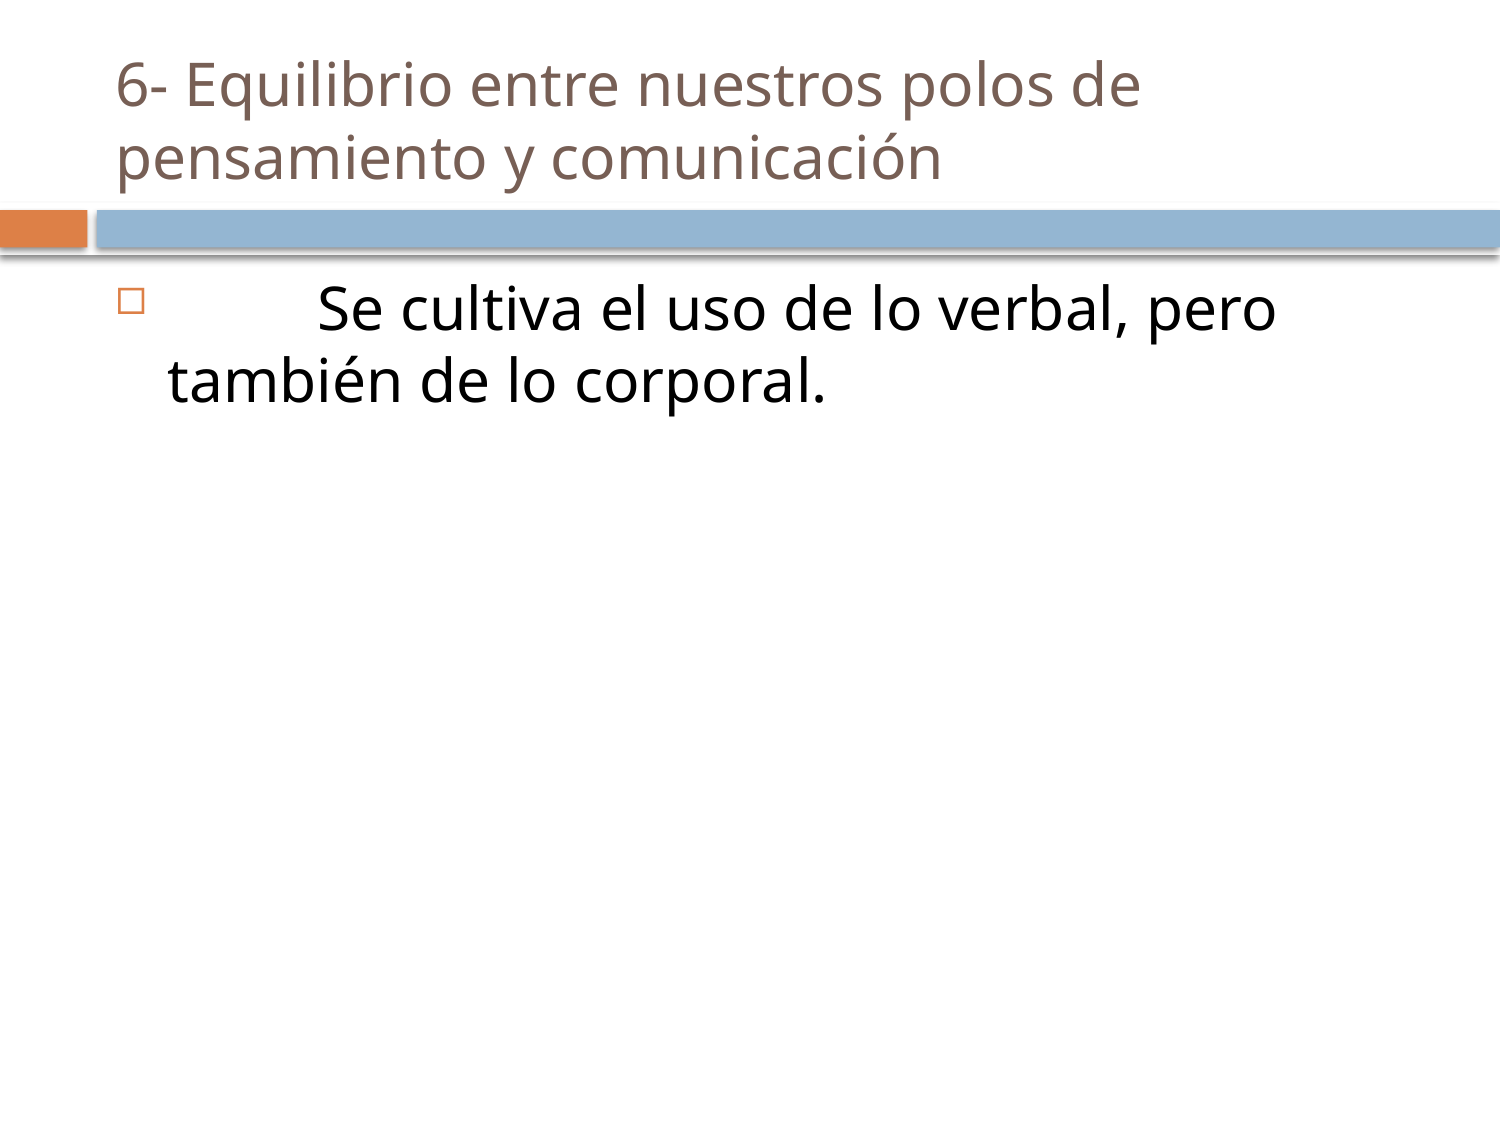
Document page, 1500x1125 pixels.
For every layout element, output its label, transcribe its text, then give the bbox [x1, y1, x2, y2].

title 6- Equilibrio entre nuestros polos de pensamiento y comunicación [100, 37, 1438, 200]
list Se cultiva el uso de lo verbal, pero también de lo corporal. [100, 262, 1438, 1000]
